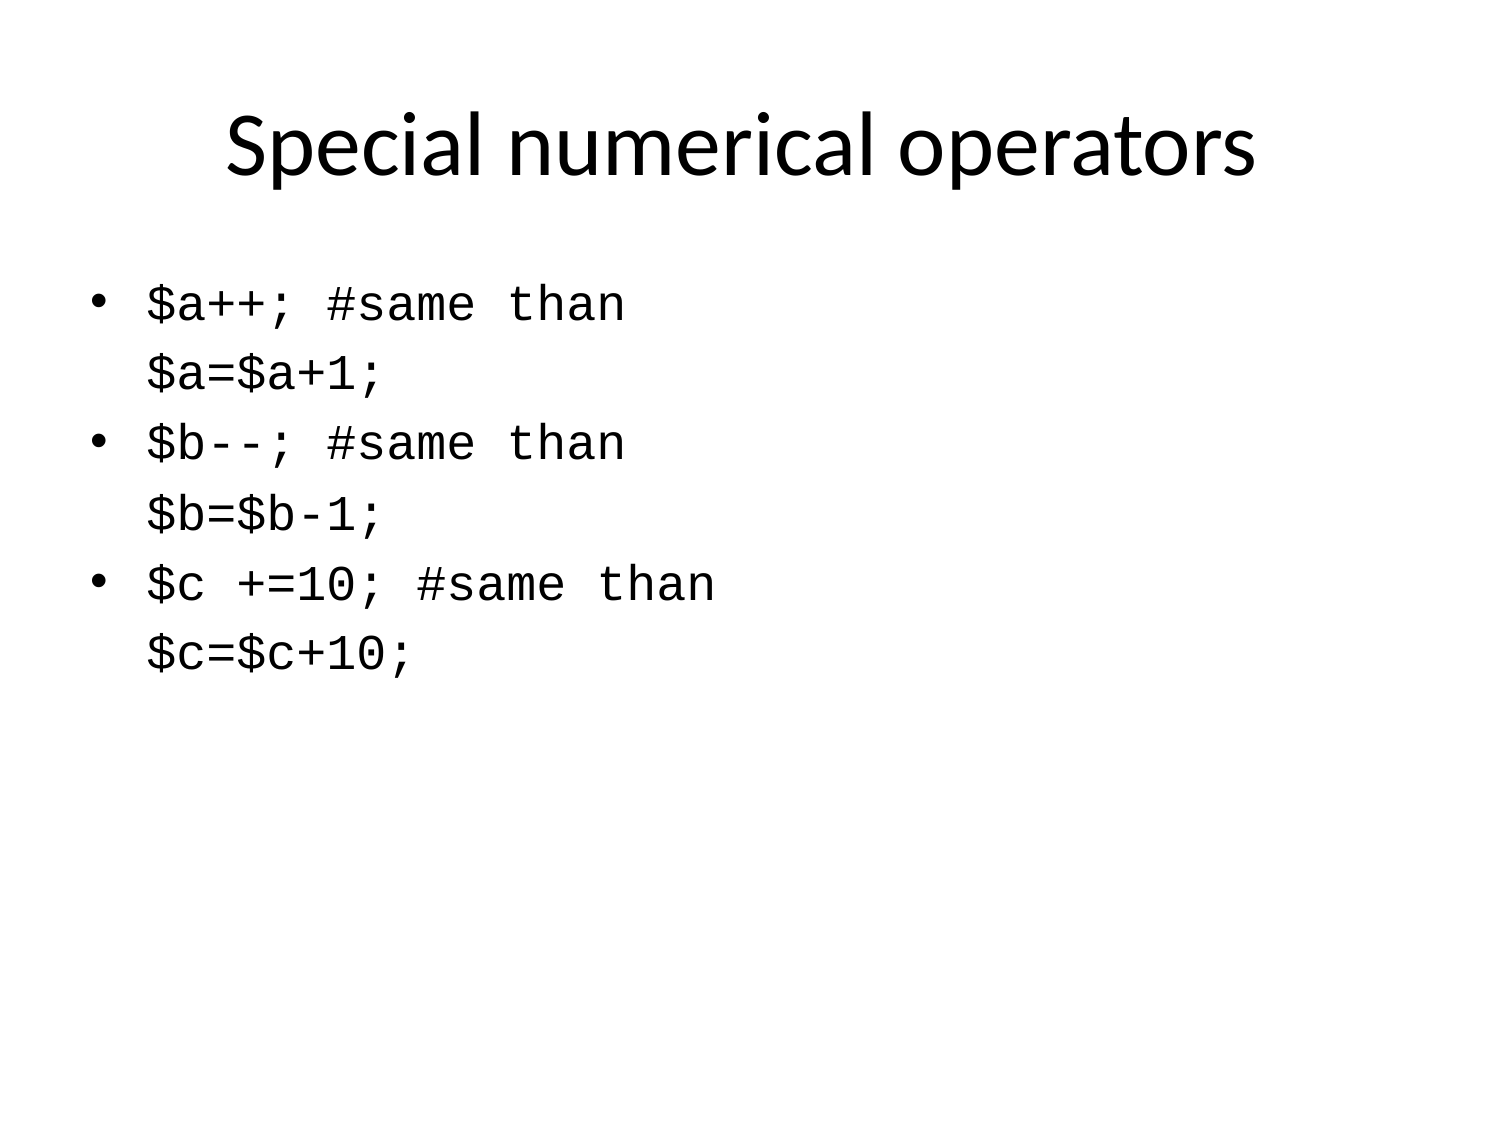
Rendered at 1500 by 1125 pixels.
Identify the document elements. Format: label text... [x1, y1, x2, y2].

title Special numerical operators [75, 45, 1425, 233]
list $a++; #same than $a=$a+1; $b--; #same than $b=$b-1; $c +=10; #same than $c=$c+10; [75, 262, 1425, 1005]
